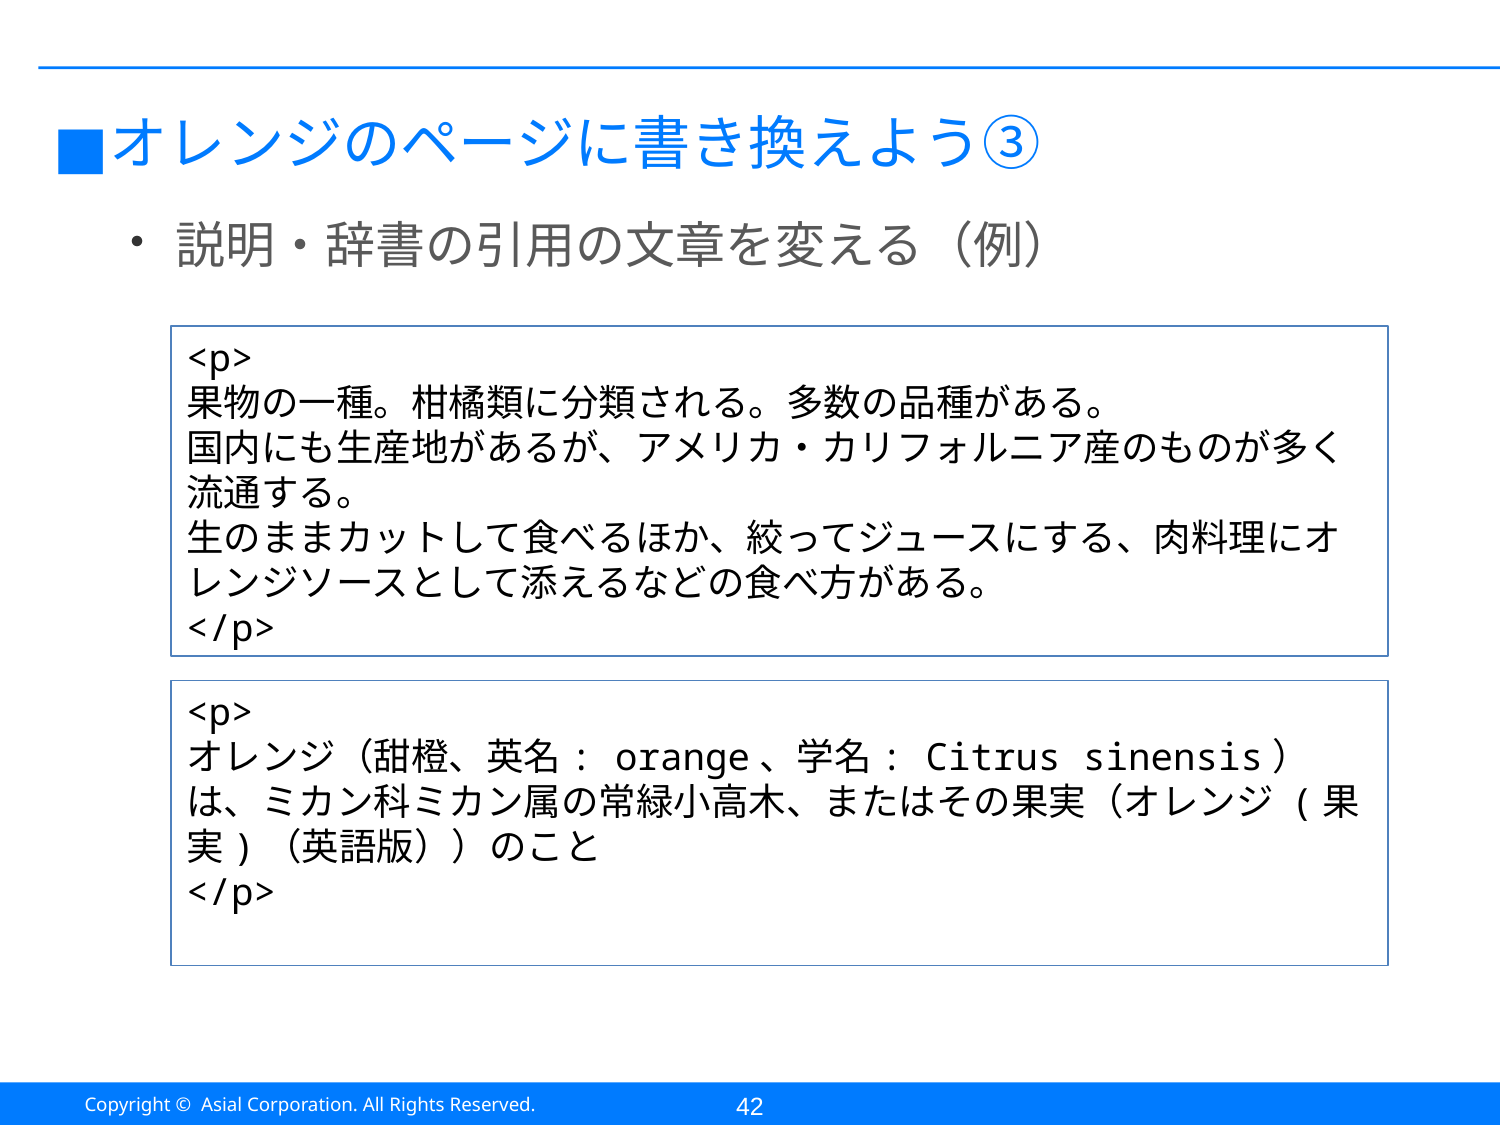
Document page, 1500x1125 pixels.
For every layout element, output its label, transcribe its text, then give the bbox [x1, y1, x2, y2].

text_box <p> 果物の一種。柑橘類に分類される。多数の品種がある。 国内にも生産地があるが、アメリカ・カリフォルニア産のものが多く流通する。 生のままカットして食べるほか、絞ってジュースにする、肉料理にオレンジソースとして添えるなどの食べ方がある。 </p> [171, 326, 1388, 657]
text_box <p> オレンジ（甜橙、英名: orange、学名: Citrus sinensis）は、ミカン科ミカン属の常緑小高木、またはその果実（オレンジ (果実)（英語版））のこと </p> [171, 680, 1388, 966]
slide_number 42 [581, 1075, 919, 1125]
list オレンジのページに書き換えよう③ 説明・辞書の引用の文章を変える（例） [38, 84, 1459, 988]
